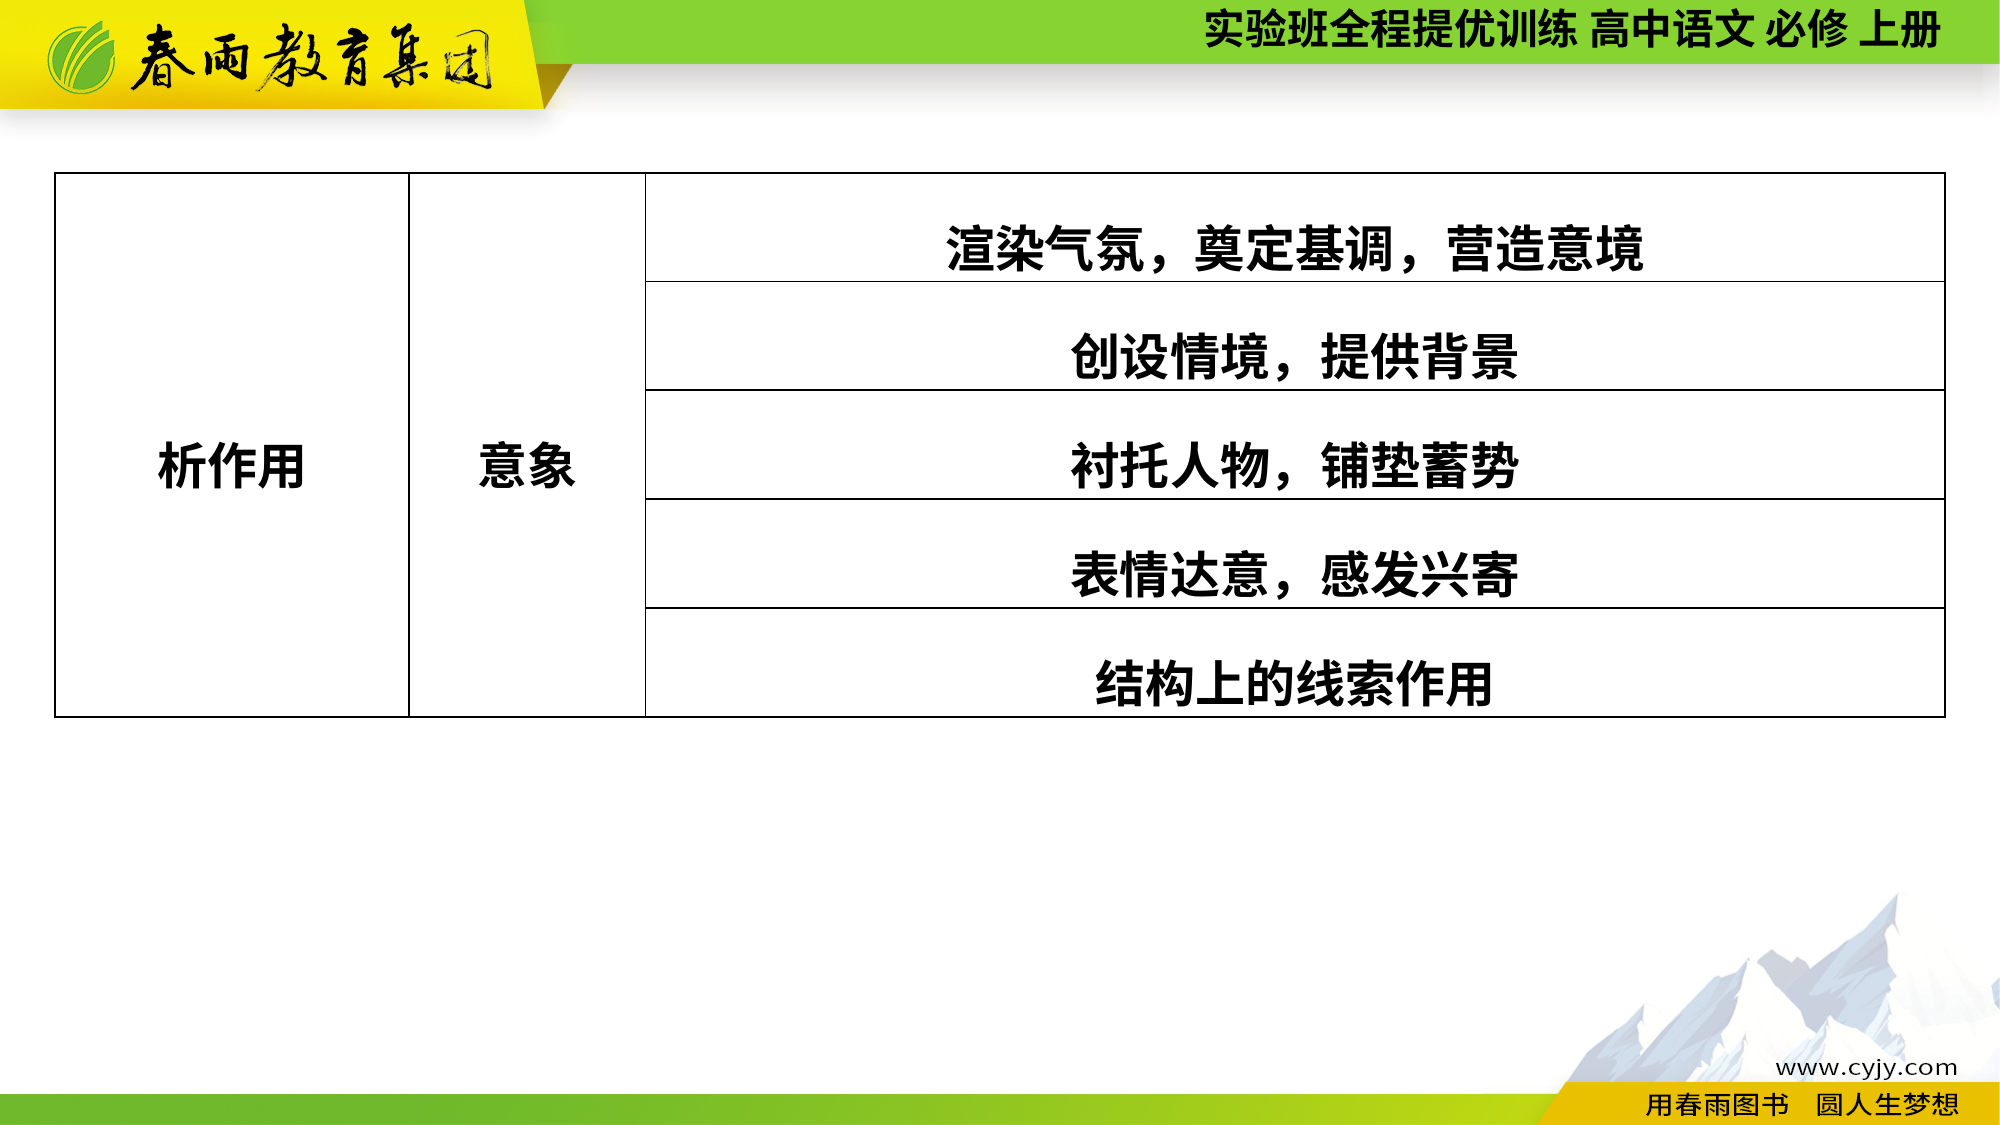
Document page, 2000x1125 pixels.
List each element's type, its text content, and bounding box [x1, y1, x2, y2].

table_cell 衬托人物，铺垫蓄势 [646, 391, 1944, 498]
table_header 意象 [410, 174, 645, 716]
table_cell 创设情境，提供背景 [646, 282, 1944, 389]
picture [0, 0, 2000, 1125]
table_header 析作用 [56, 174, 408, 716]
table_header 渲染气氛，奠定基调，营造意境 [646, 174, 1944, 281]
table_cell 表情达意，感发兴寄 [646, 500, 1944, 607]
table_cell 结构上的线索作用 [646, 609, 1944, 716]
